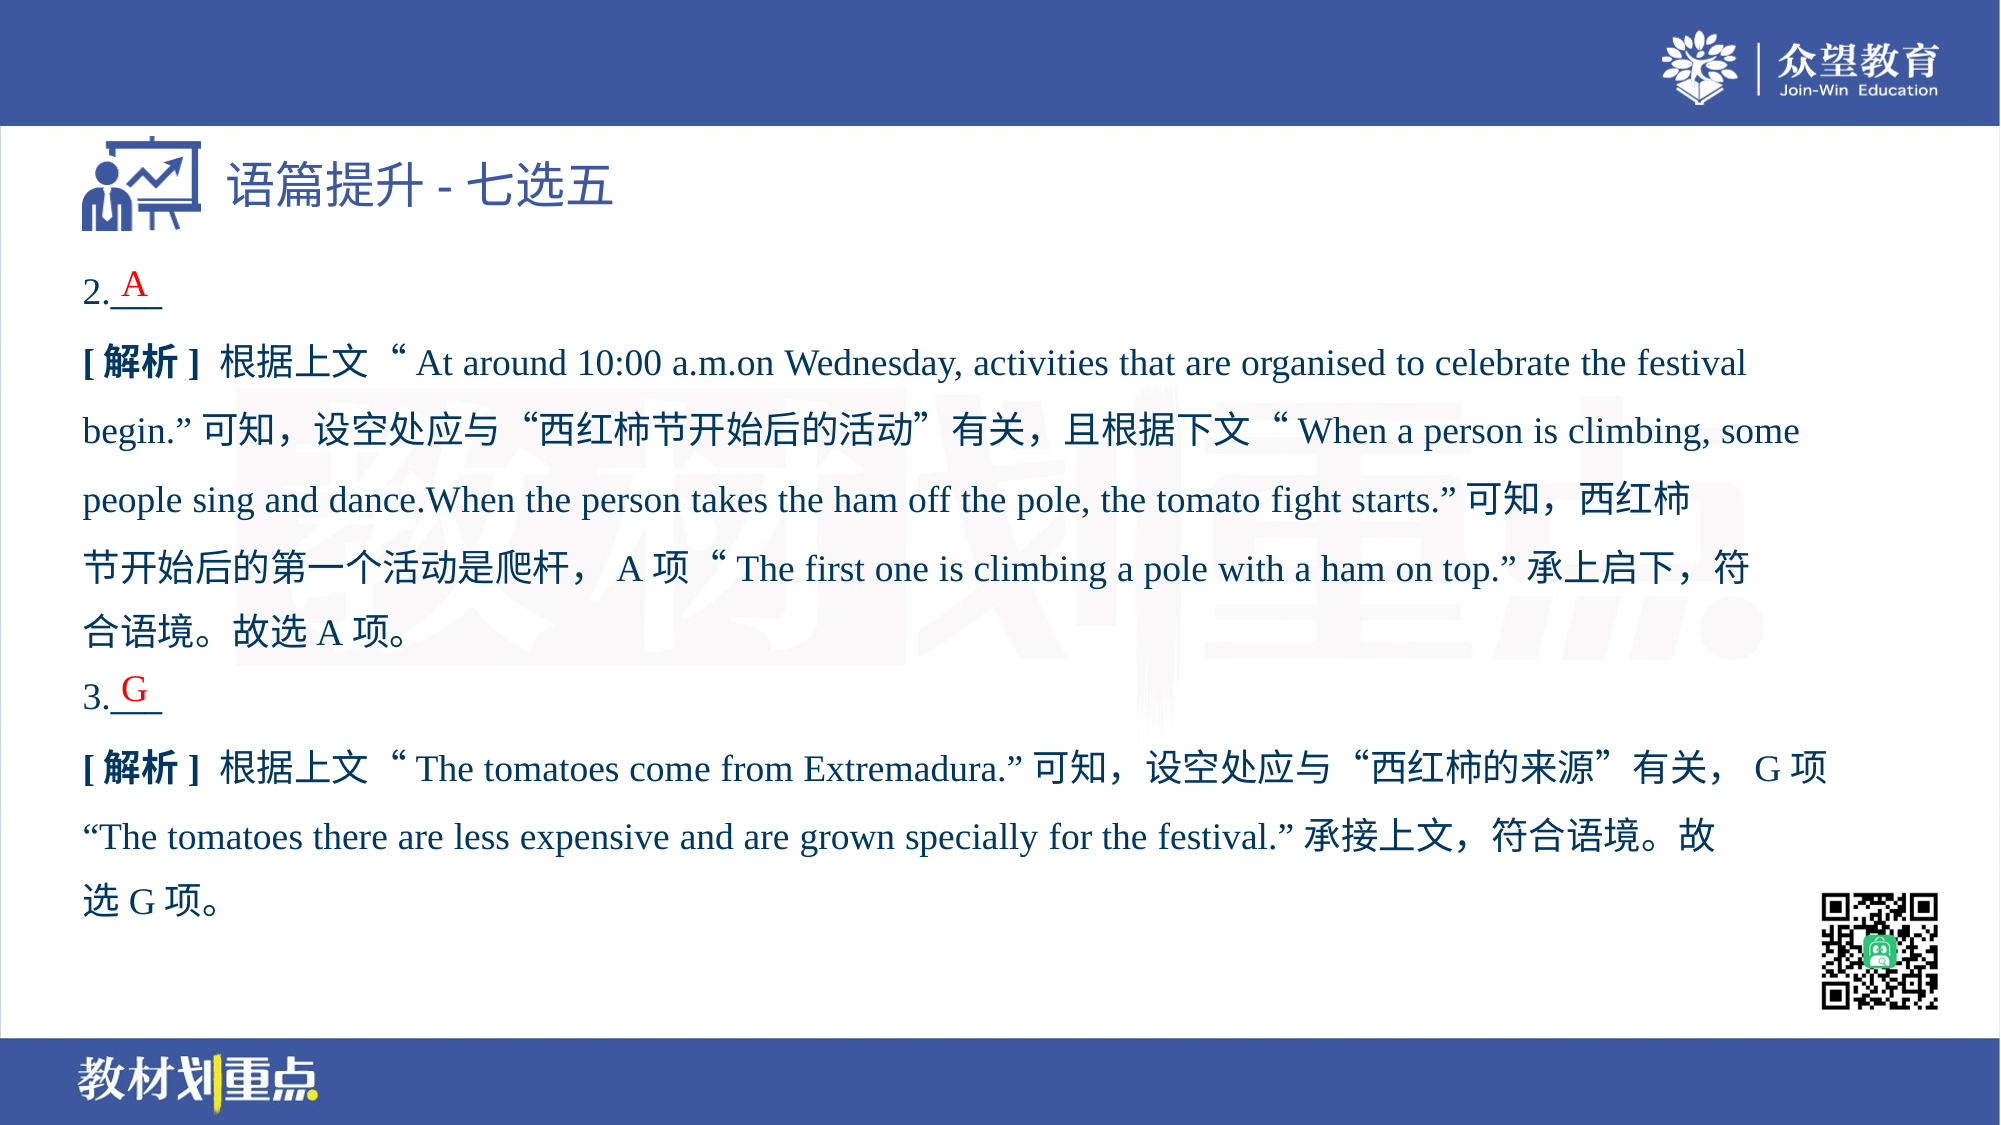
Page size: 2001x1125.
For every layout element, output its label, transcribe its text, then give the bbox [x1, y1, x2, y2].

text_box 2.___ [82, 247, 1817, 306]
text_box [解析] 根据上文“At around 10:00 a.m.on Wednesday, activities that are organised to celebrate the festival begin.”可知，设空处应与“西红柿节开始后的活动”有关，且根据下文“When a person is climbing, some people sing and dance.When the person takes the ham off the pole, the tomato fight starts.”可知，西红柿 节开始后的第一个活动是爬杆，A项“The first one is climbing a pole with a ham on top.”承上启下，符 合语境。故选A项。 [82, 313, 1817, 647]
text_box [解析] 根据上文“The tomatoes come from Extremadura.”可知，设空处应与“西红柿的来源”有关，G项 “The tomatoes there are less expensive and are grown specially for the festival.”承接上文，符合语境。故 选G项。 [82, 719, 1817, 916]
picture [0, 0, 2000, 1125]
text_box 3.___ [82, 652, 1817, 711]
text_box G [107, 644, 162, 703]
text_box A [107, 238, 162, 298]
